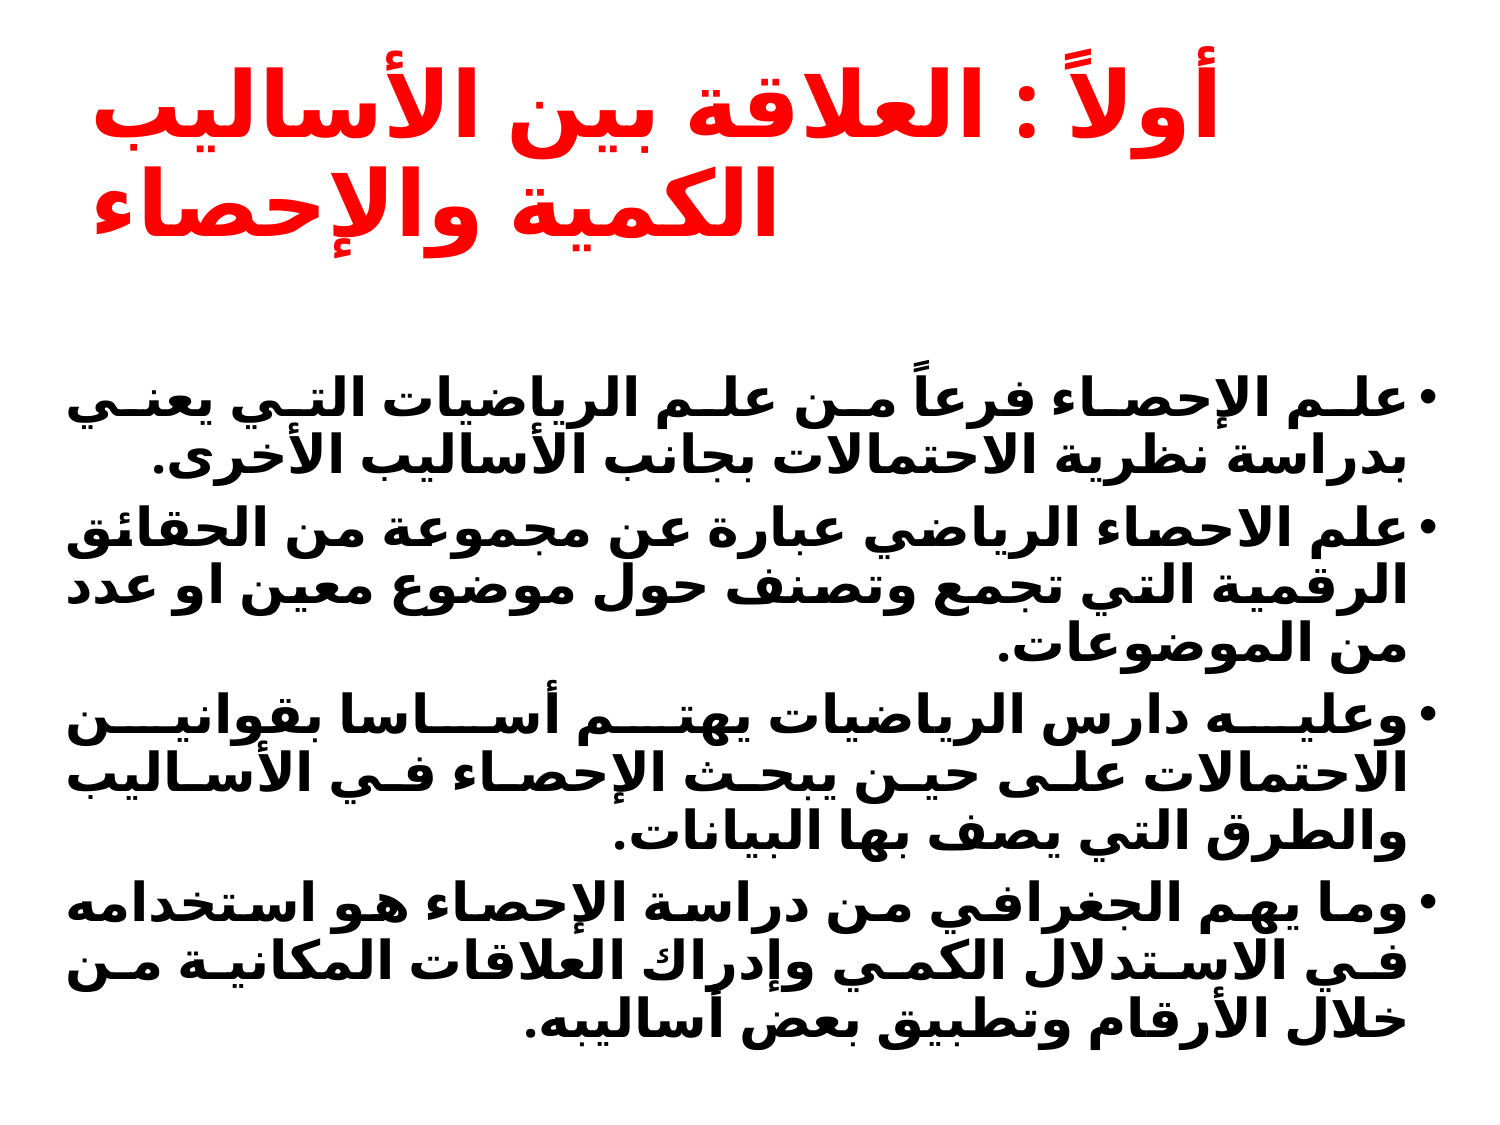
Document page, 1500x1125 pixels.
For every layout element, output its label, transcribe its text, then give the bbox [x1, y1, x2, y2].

title أولاً : العلاقة بين الأساليب الكمية والإحصاء [75, 40, 1451, 275]
list علم الإحصاء فرعاً من علم الرياضيات التي يعني بدراسة نظرية الاحتمالات بجانب الأساليب الأخرى. علم الاحصاء الرياضي عبارة عن مجموعة من الحقائق الرقمية التي تجمع وتصنف حول موضوع معين او عدد من الموضوعات. وعليه دارس الرياضيات يهتم أساسا بقوانين الاحتمالات على حين يبحث الإحصاء في الأساليب والطرق التي يصف بها البيانات. وما يهم الجغرافي من دراسة الإحصاء هو استخدامه في الاستدلال الكمي وإدراك العلاقات المكانية من خلال الأرقام وتطبيق بعض أساليبه. [50, 362, 1451, 1063]
